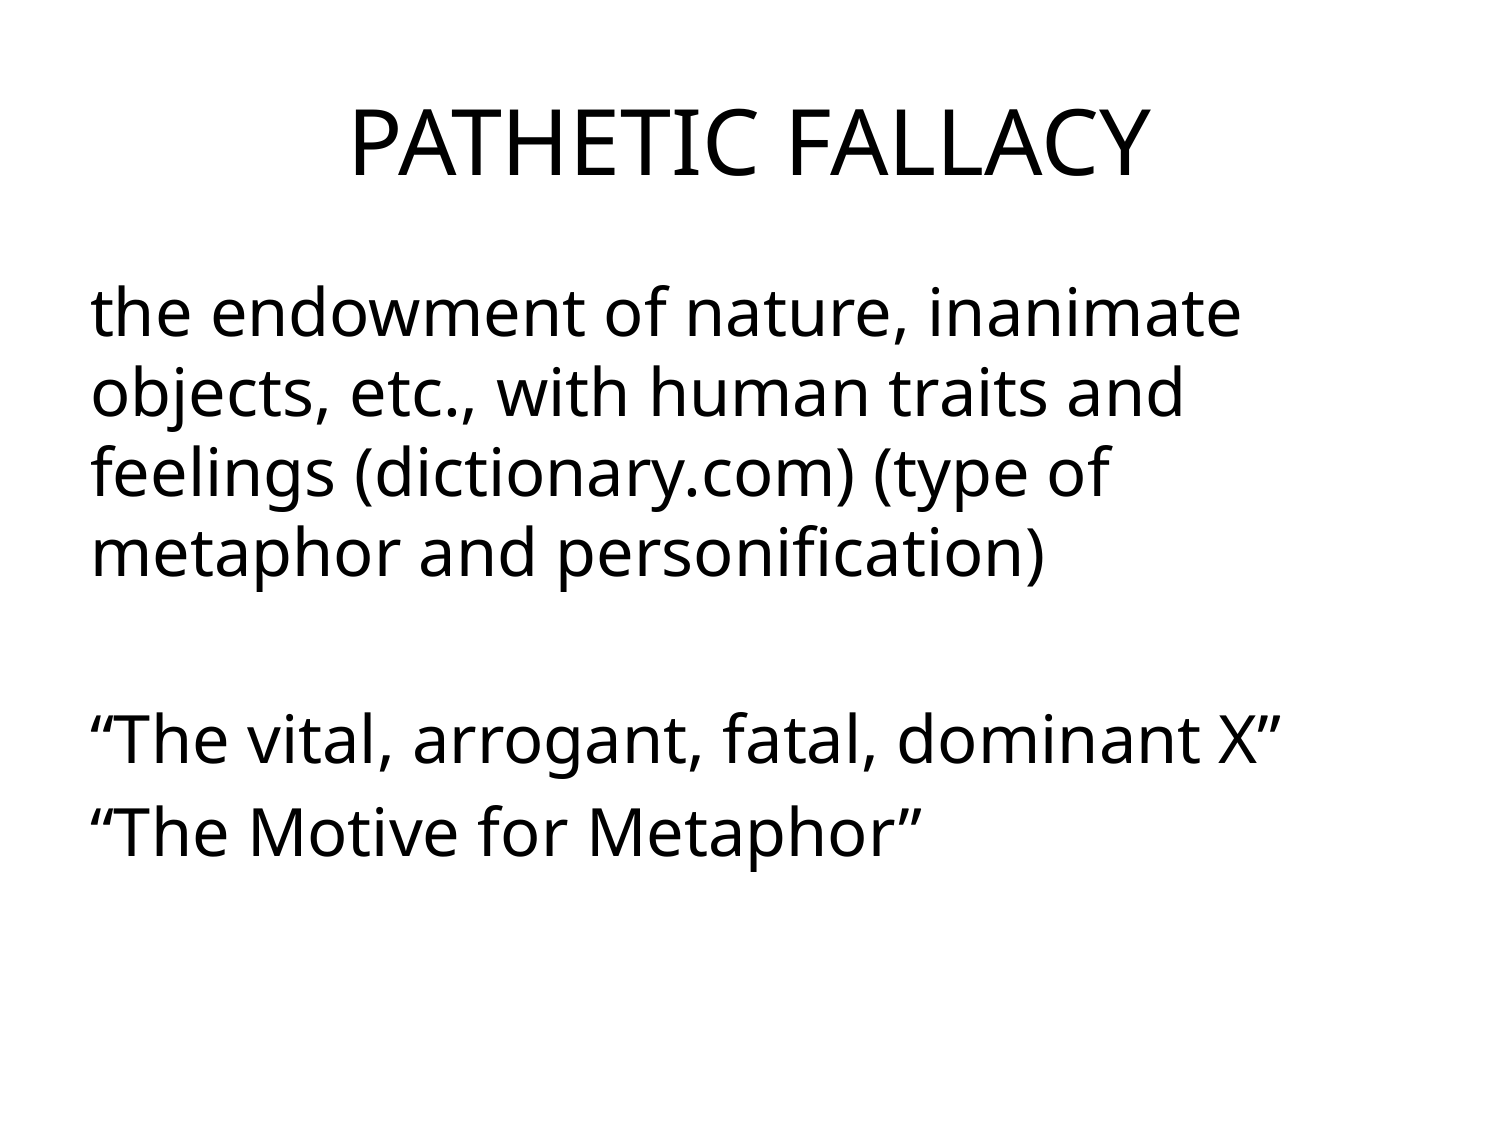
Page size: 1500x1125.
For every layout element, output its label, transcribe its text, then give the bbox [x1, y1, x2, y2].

title PATHETIC FALLACY [75, 45, 1425, 233]
list the endowment of nature, inanimate objects, etc., with human traits and feelings (dictionary.com) (type of metaphor and personification) “The vital, arrogant, fatal, dominant X” “The Motive for Metaphor” [75, 262, 1425, 1005]
